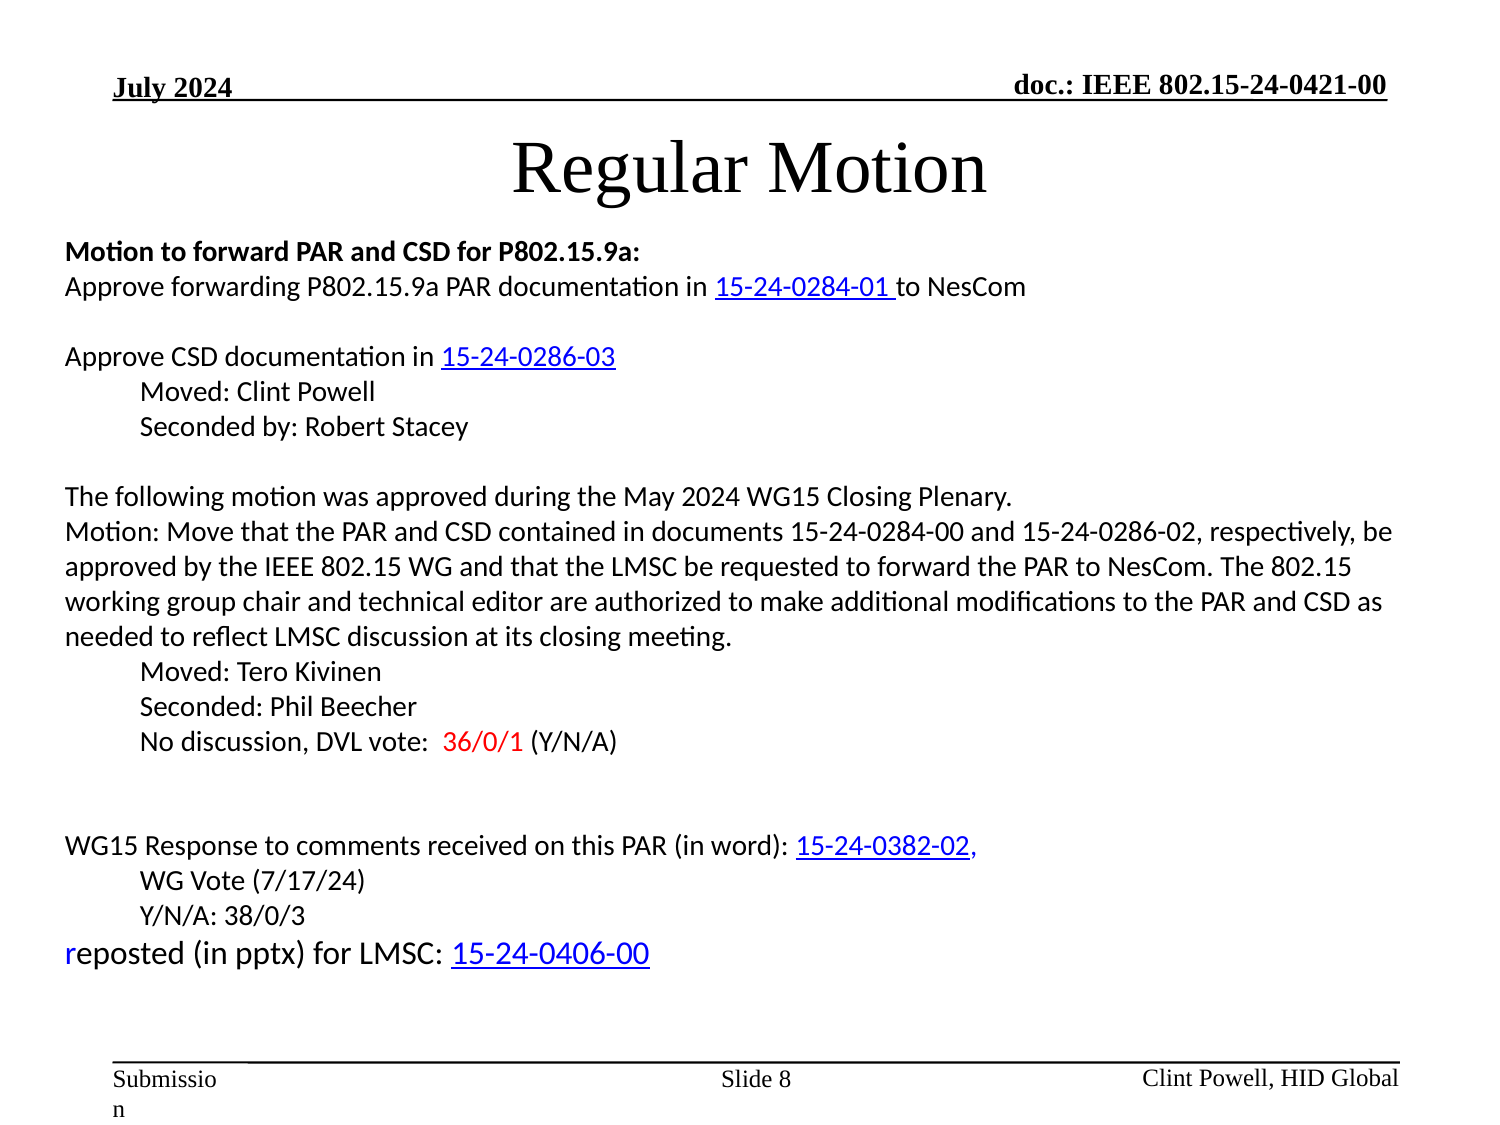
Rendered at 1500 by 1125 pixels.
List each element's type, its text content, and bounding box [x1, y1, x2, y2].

slide_number Slide 8 [712, 1062, 800, 1093]
text_box Motion to forward PAR and CSD for P802.15.9a: Approve forwarding P802.15.9a PAR documentation in 15-24-0284-01 to NesCom Approve CSD documentation in 15-24-0286-03 Moved: Clint Powell Seconded by: Robert Stacey The following motion was approved during the May 2024 WG15 Closing Plenary. Motion: Move that the PAR and CSD contained in documents 15-24-0284-00 and 15-24-0286-02, respectively, be approved by the IEEE 802.15 WG and that the LMSC be requested to forward the PAR to NesCom. The 802.15 working group chair and technical editor are authorized to make additional modifications to the PAR and CSD as needed to reflect LMSC discussion at its closing meeting. Moved: Tero Kivinen Seconded: Phil Beecher No discussion, DVL vote: 36/0/1 (Y/N/A) WG15 Response to comments received on this PAR (in word): 15-24-0382-02, WG Vote (7/17/24) Y/N/A: 38/0/3 reposted (in pptx) for LMSC: 15-24-0406-00 [49, 224, 1463, 1059]
text_box Regular Motion [112, 75, 1388, 250]
